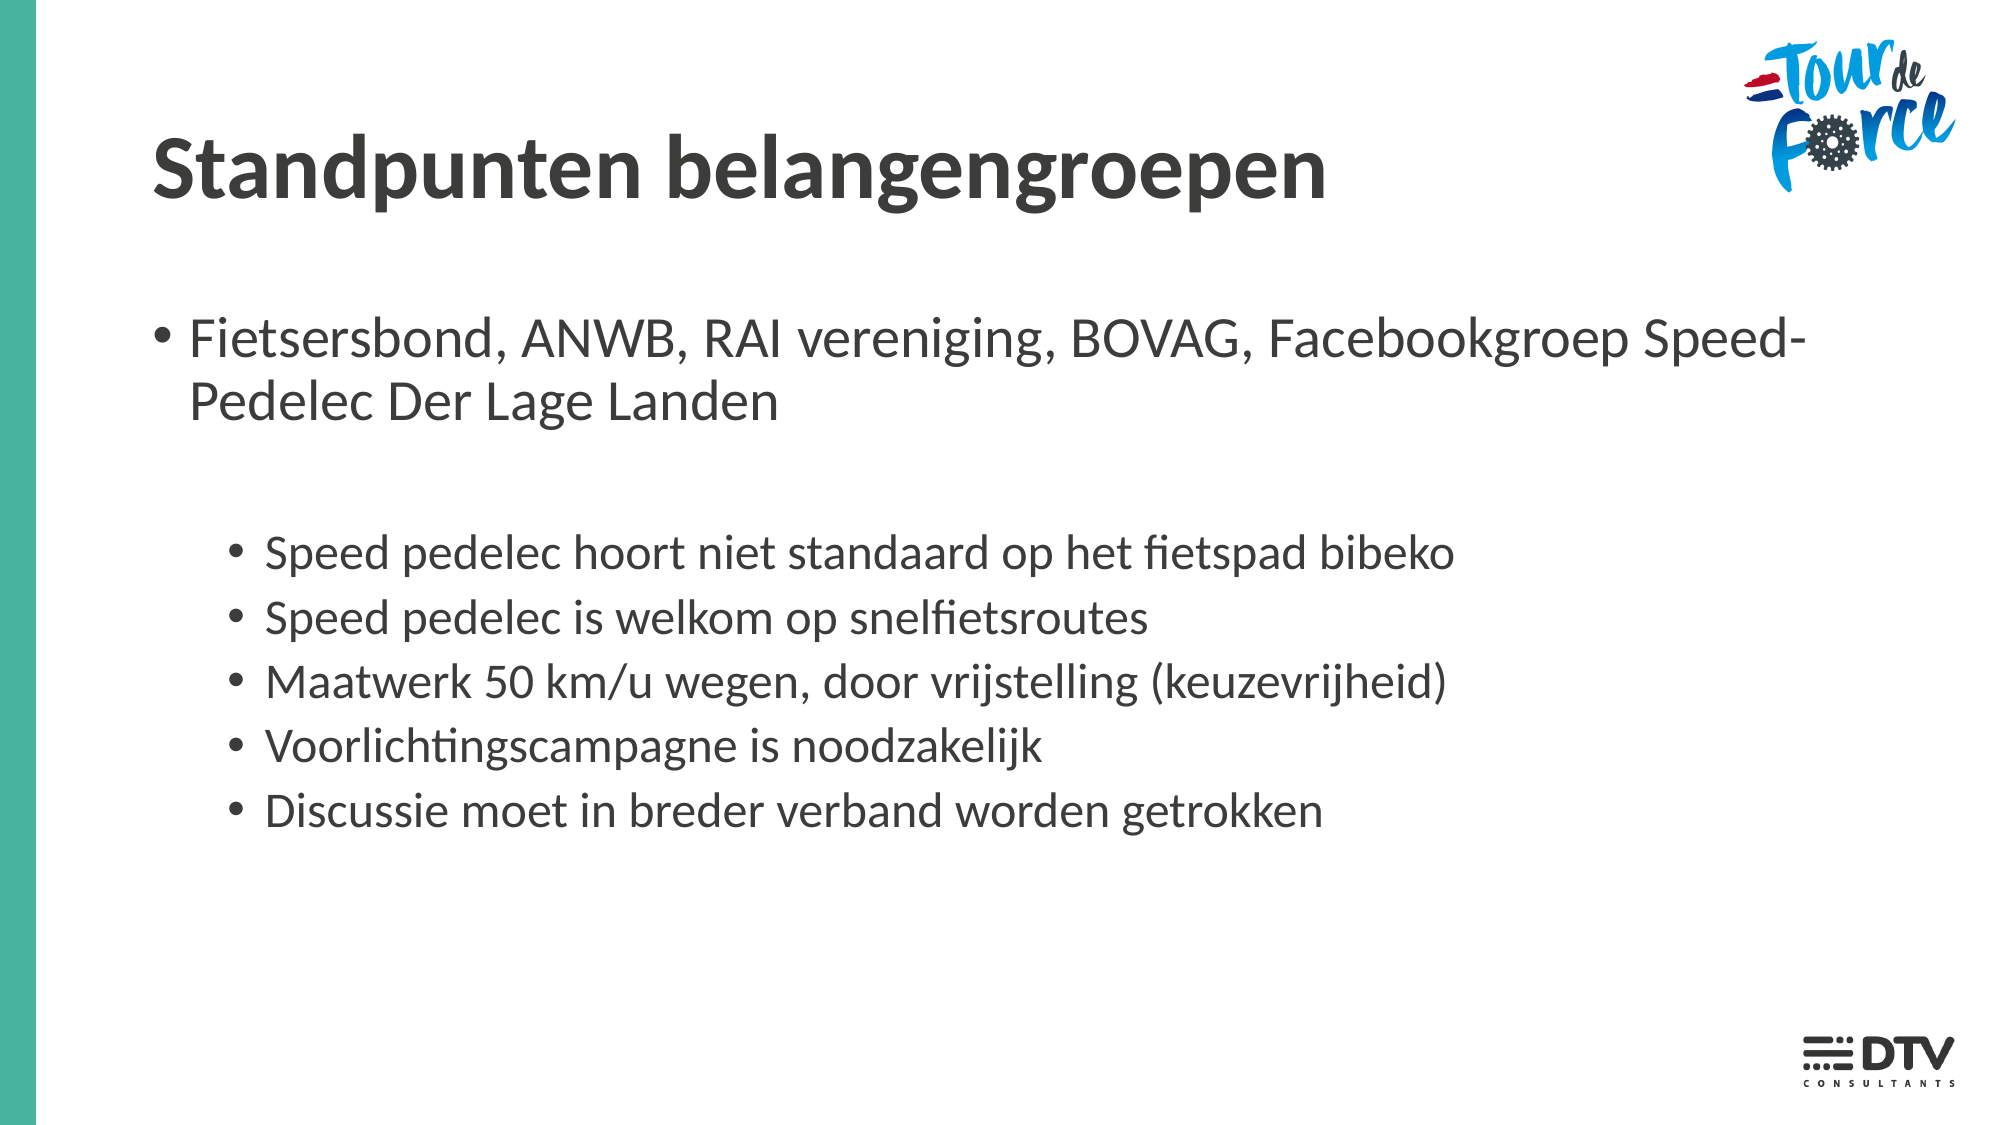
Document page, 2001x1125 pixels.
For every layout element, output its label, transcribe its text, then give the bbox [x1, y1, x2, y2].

list Fietsersbond, ANWB, RAI vereniging, BOVAG, Facebookgroep Speed-Pedelec Der Lage Landen Speed pedelec hoort niet standaard op het fietspad bibeko Speed pedelec is welkom op snelfietsroutes Maatwerk 50 km/u wegen, door vrijstelling (keuzevrijheid) Voorlichtingscampagne is noodzakelijk Discussie moet in breder verband worden getrokken [137, 299, 1863, 1014]
title Standpunten belangengroepen [137, 59, 1863, 278]
picture [1793, 1026, 1964, 1096]
picture [1737, 33, 1963, 196]
